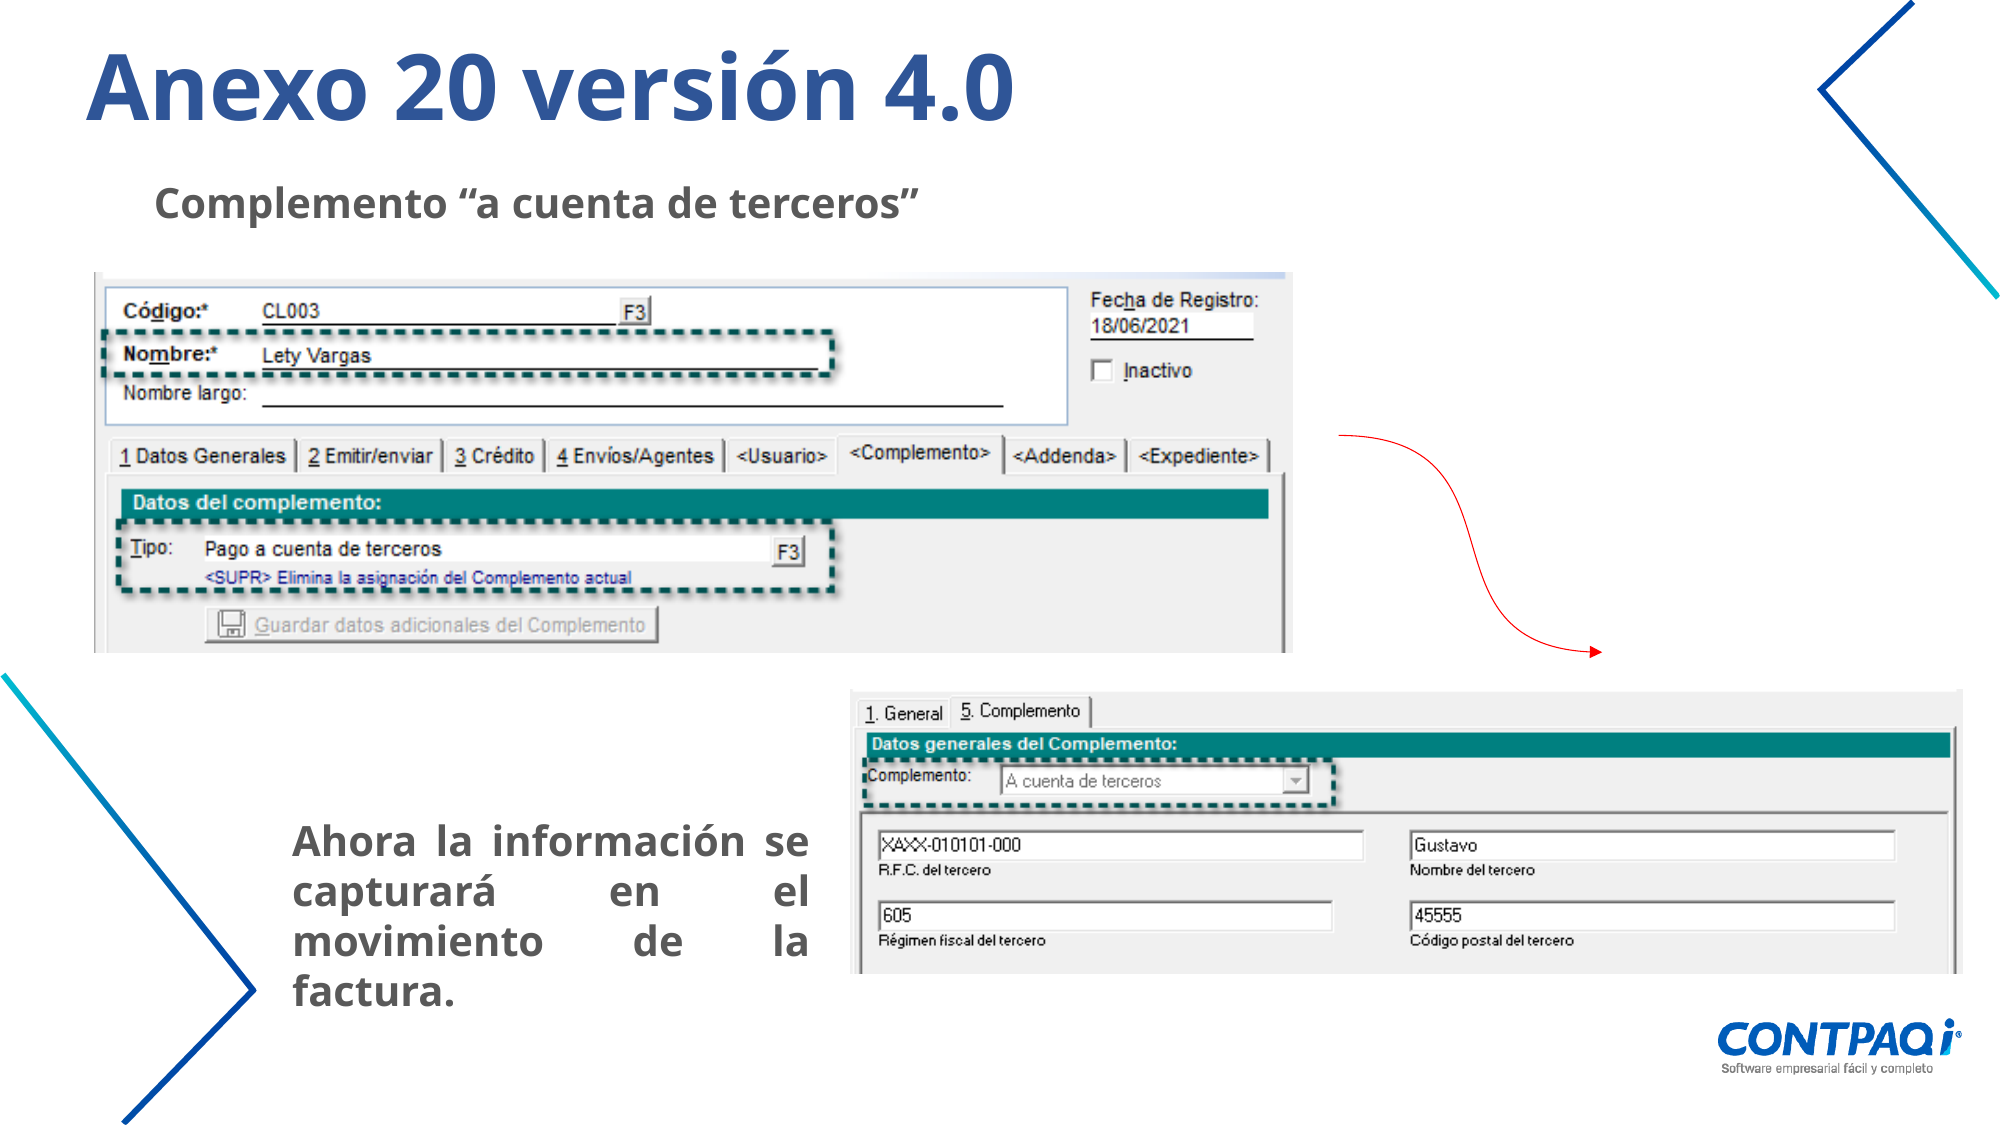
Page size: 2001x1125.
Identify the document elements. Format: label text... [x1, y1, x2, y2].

title Anexo 20 versión 4.0 [71, 19, 1372, 162]
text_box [1338, 435, 1603, 653]
text_box Complemento “a cuenta de terceros” [139, 169, 1861, 235]
picture [0, 672, 257, 1125]
picture [1816, 0, 2000, 300]
text_box Ahora la información se capturará en el movimiento de la factura. [277, 807, 825, 1023]
picture [94, 272, 1293, 653]
picture [1718, 1018, 1962, 1075]
picture [850, 689, 1963, 974]
